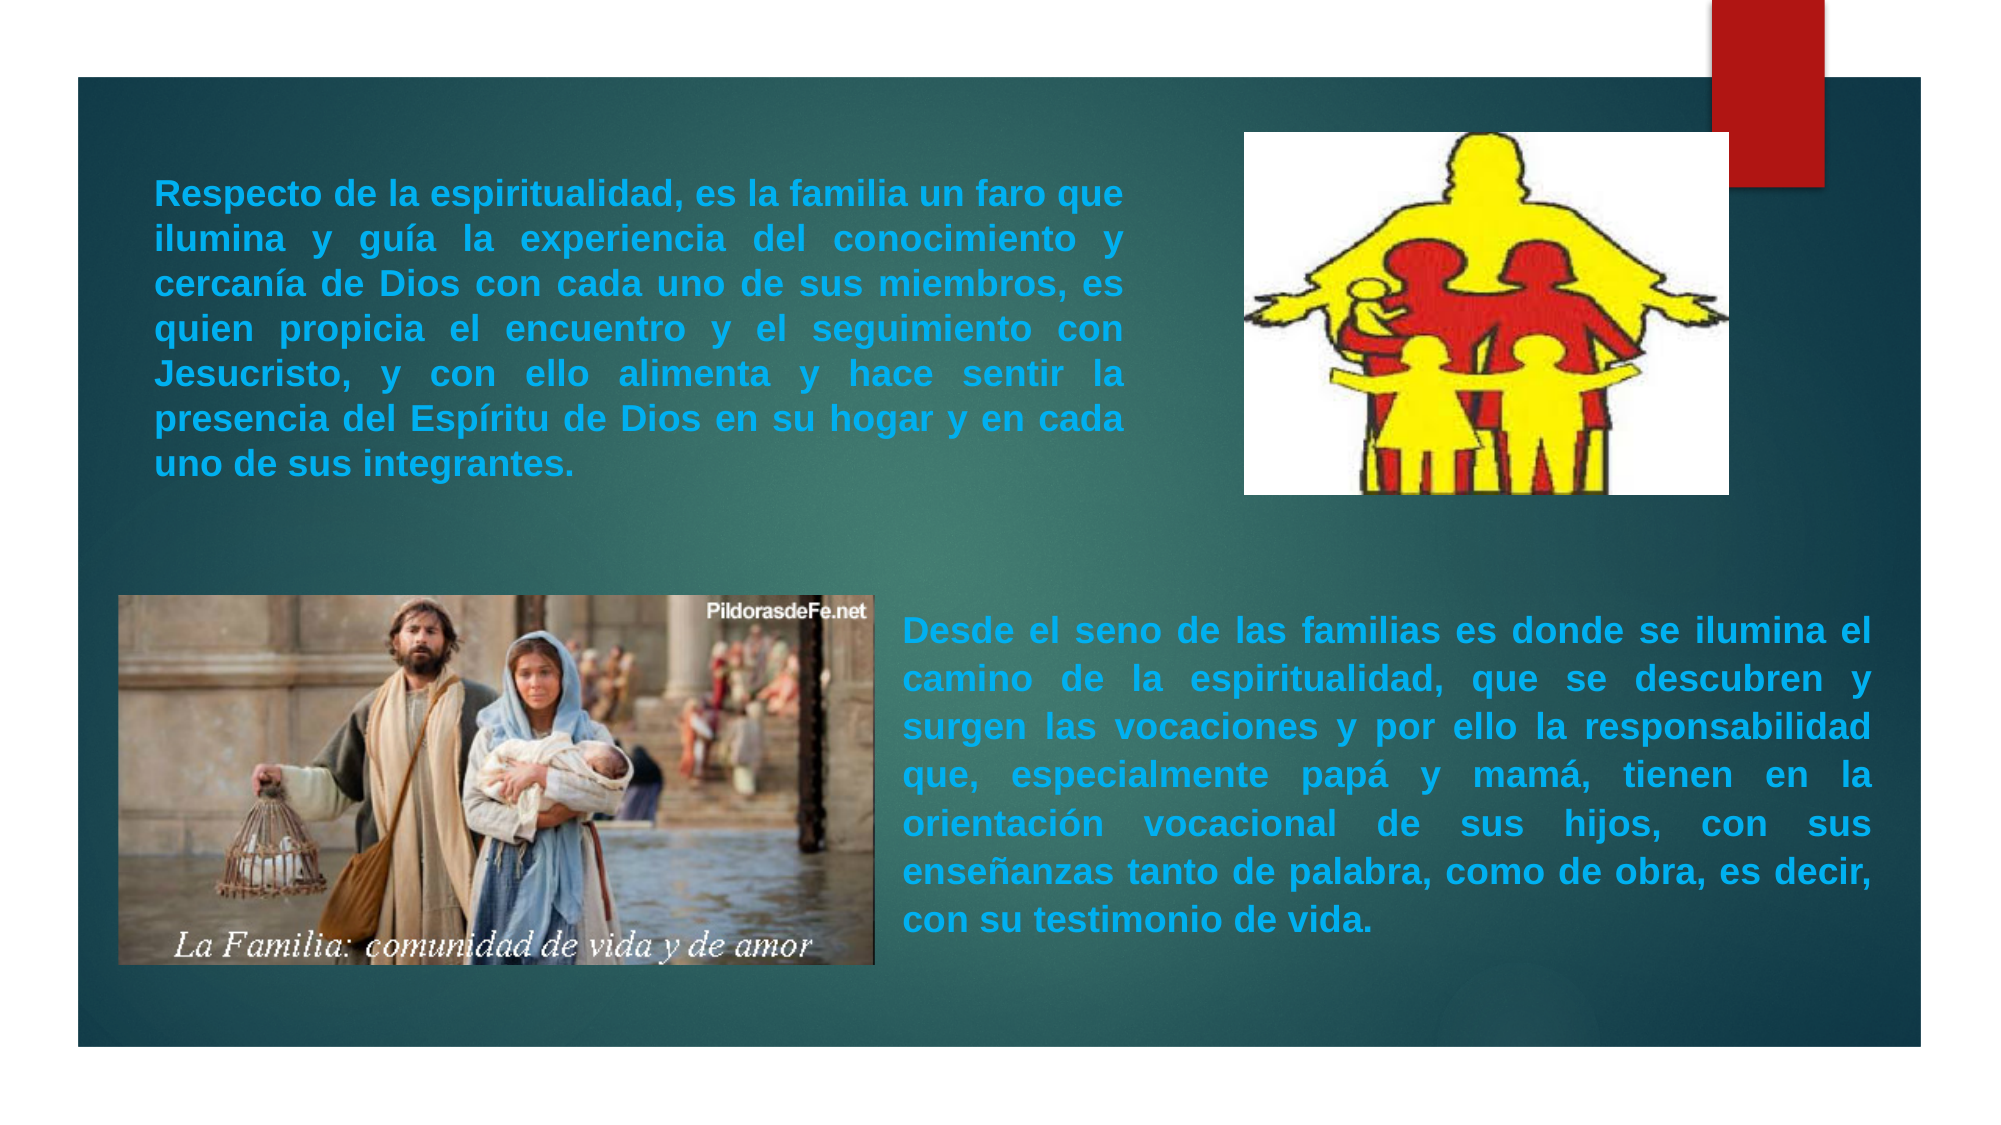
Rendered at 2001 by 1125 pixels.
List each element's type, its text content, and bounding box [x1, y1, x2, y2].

text_box Respecto de la espiritualidad, es la familia un faro que ilumina y guía la experiencia del conocimiento y cercanía de Dios con cada uno de sus miembros, es quien propicia el encuentro y el seguimiento con Jesucristo, y con ello alimenta y hace sentir la presencia del Espíritu de Dios en su hogar y en cada uno de sus integrantes. [139, 161, 1140, 492]
text_box Desde el seno de las familias es donde se ilumina el camino de la espiritualidad, que se descubren y surgen las vocaciones y por ello la responsabilidad que, especialmente papá y mamá, tienen en la orientación vocacional de sus hijos, con sus enseñanzas tanto de palabra, como de obra, es decir, con su testimonio de vida. [887, 595, 1888, 948]
picture [1244, 132, 1729, 495]
picture [118, 595, 875, 965]
